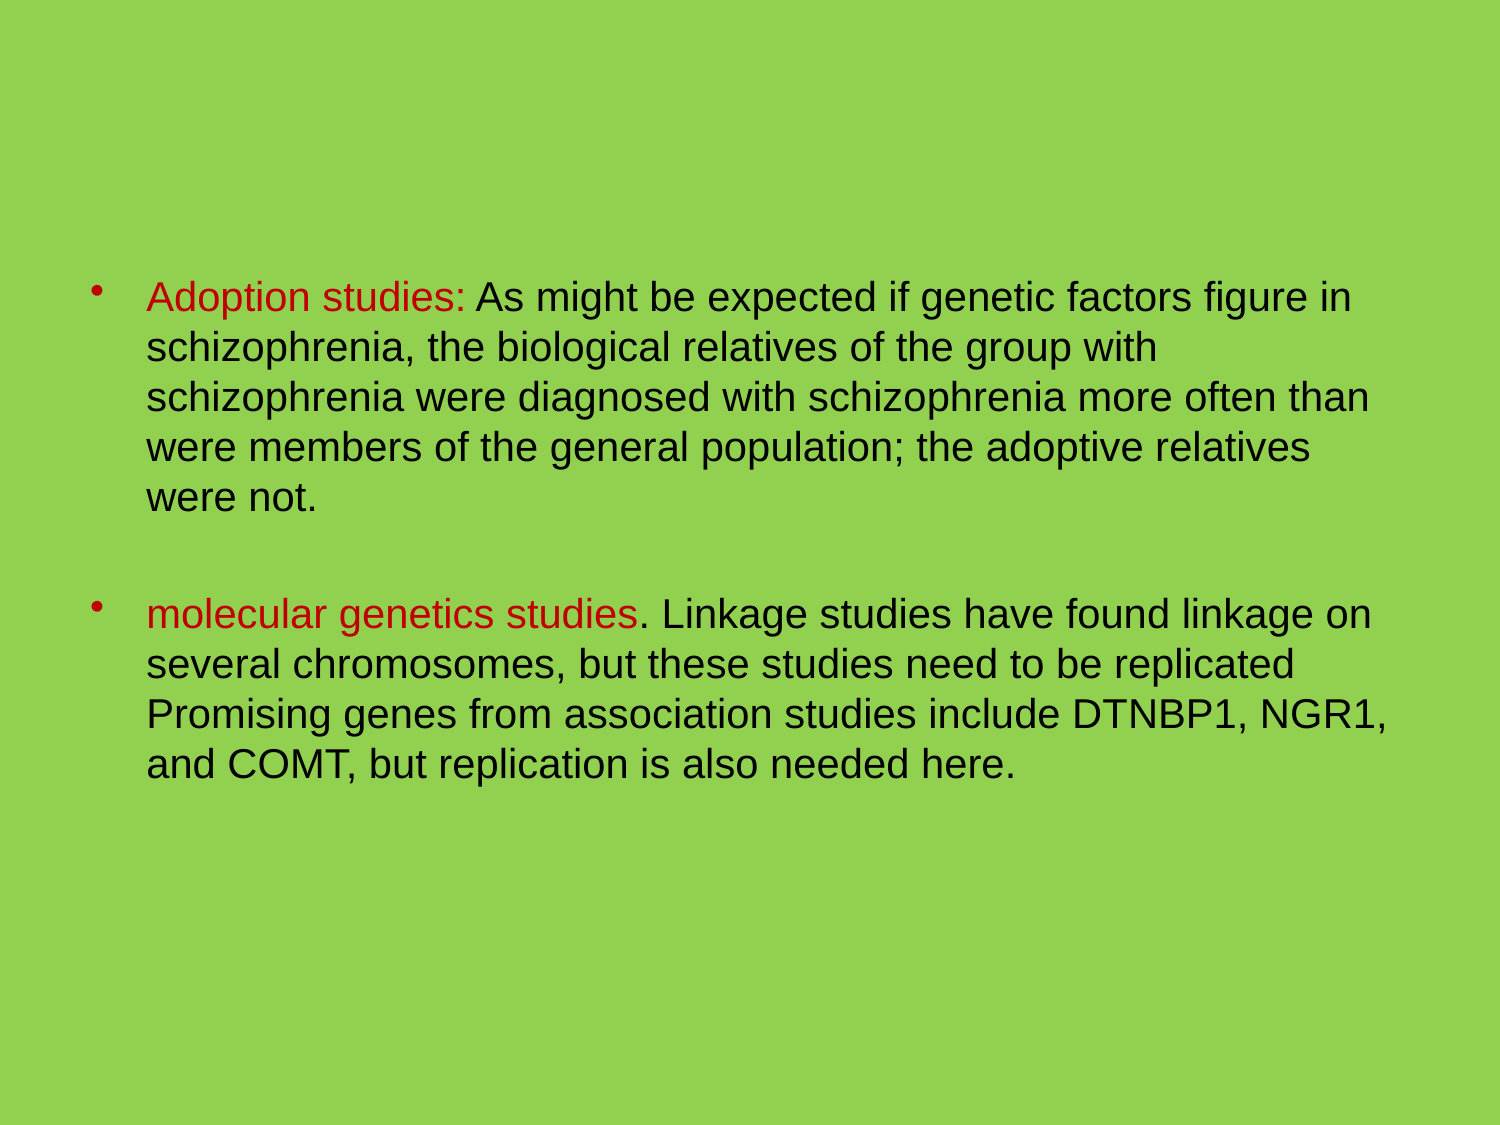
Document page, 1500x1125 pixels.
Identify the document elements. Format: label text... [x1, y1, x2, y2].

list Adoption studies: As might be expected if genetic factors figure in schizophrenia, the biological relatives of the group with schizophrenia were diagnosed with schizophrenia more often than were members of the general population; the adoptive relatives were not. molecular genetics studies. Linkage studies have found linkage on several chromosomes, but these studies need to be replicated Promising genes from association studies include DTNBP1, NGR1, and COMT, but replication is also needed here. [75, 262, 1425, 1005]
